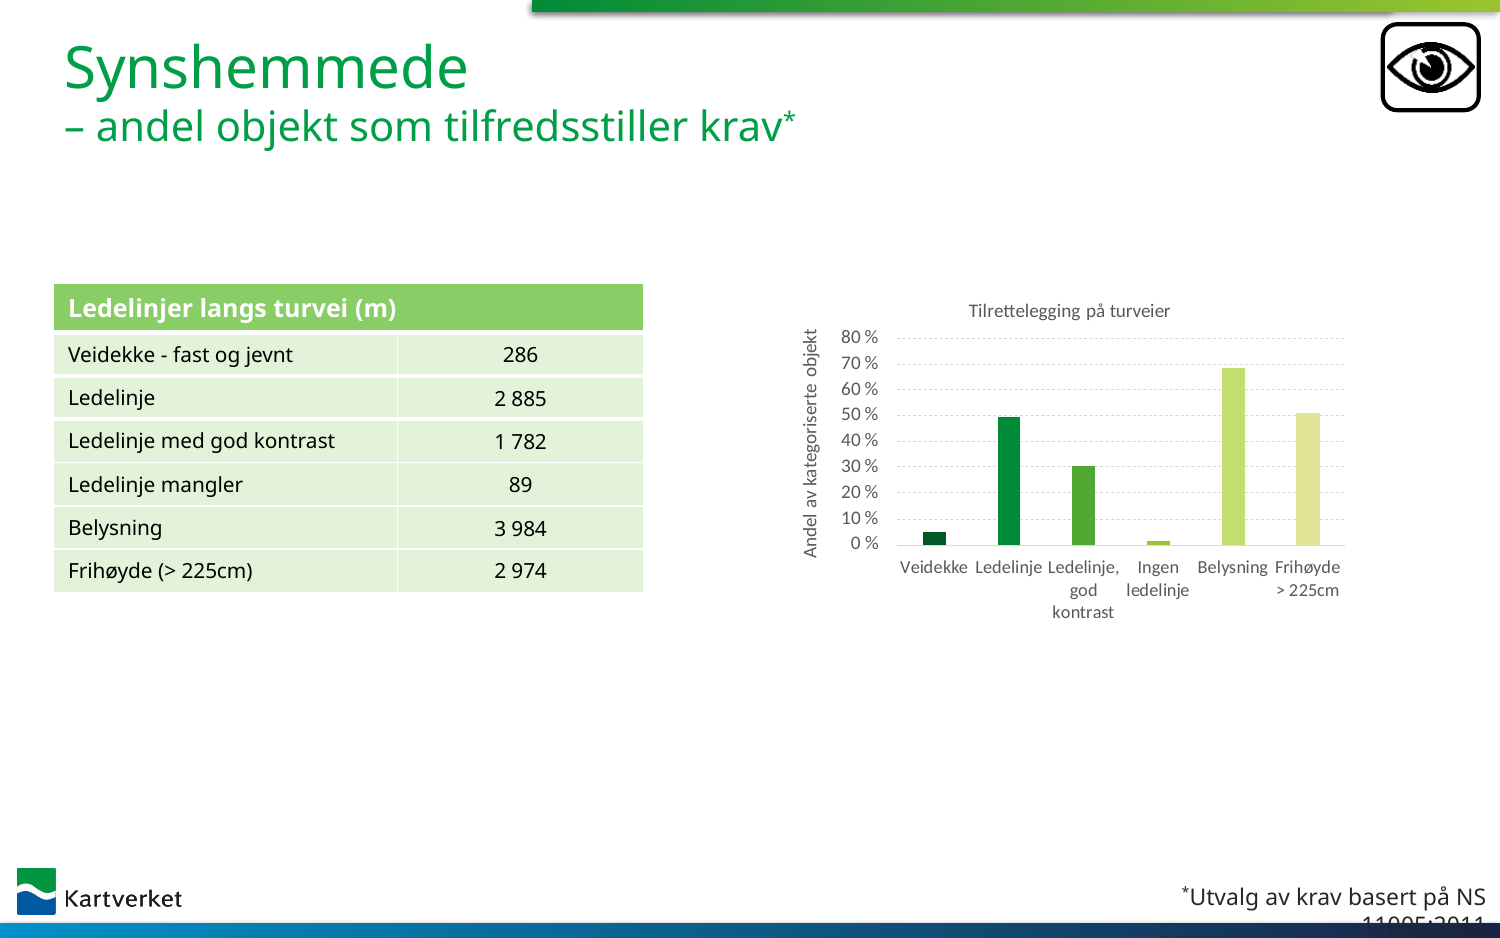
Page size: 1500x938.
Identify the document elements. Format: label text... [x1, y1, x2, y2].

text_box *Utvalg av krav basert på NS 11005:2011 [1068, 873, 1500, 938]
table_cell Frihøyde (> 225cm) [54, 550, 397, 592]
table_cell 2 974 [398, 550, 643, 592]
table_cell Ledelinje [54, 378, 397, 417]
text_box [1382, 24, 1480, 111]
table_cell Ledelinje med god kontrast [54, 421, 397, 462]
table_cell 2 885 [398, 378, 643, 417]
table_header Ledelinjer langs turvei (m) [54, 284, 643, 330]
table_cell 89 [398, 463, 643, 505]
table_cell Veidekke - fast og jevnt [54, 335, 397, 374]
table_cell 1 782 [398, 421, 643, 462]
picture [791, 291, 1348, 630]
table_cell 3 984 [398, 507, 643, 548]
text_box Synshemmede – andel objekt som tilfredsstiller krav* [49, 24, 1431, 158]
table_cell 286 [398, 335, 643, 374]
table_cell Ledelinje mangler [54, 463, 397, 505]
table_cell Belysning [54, 507, 397, 548]
